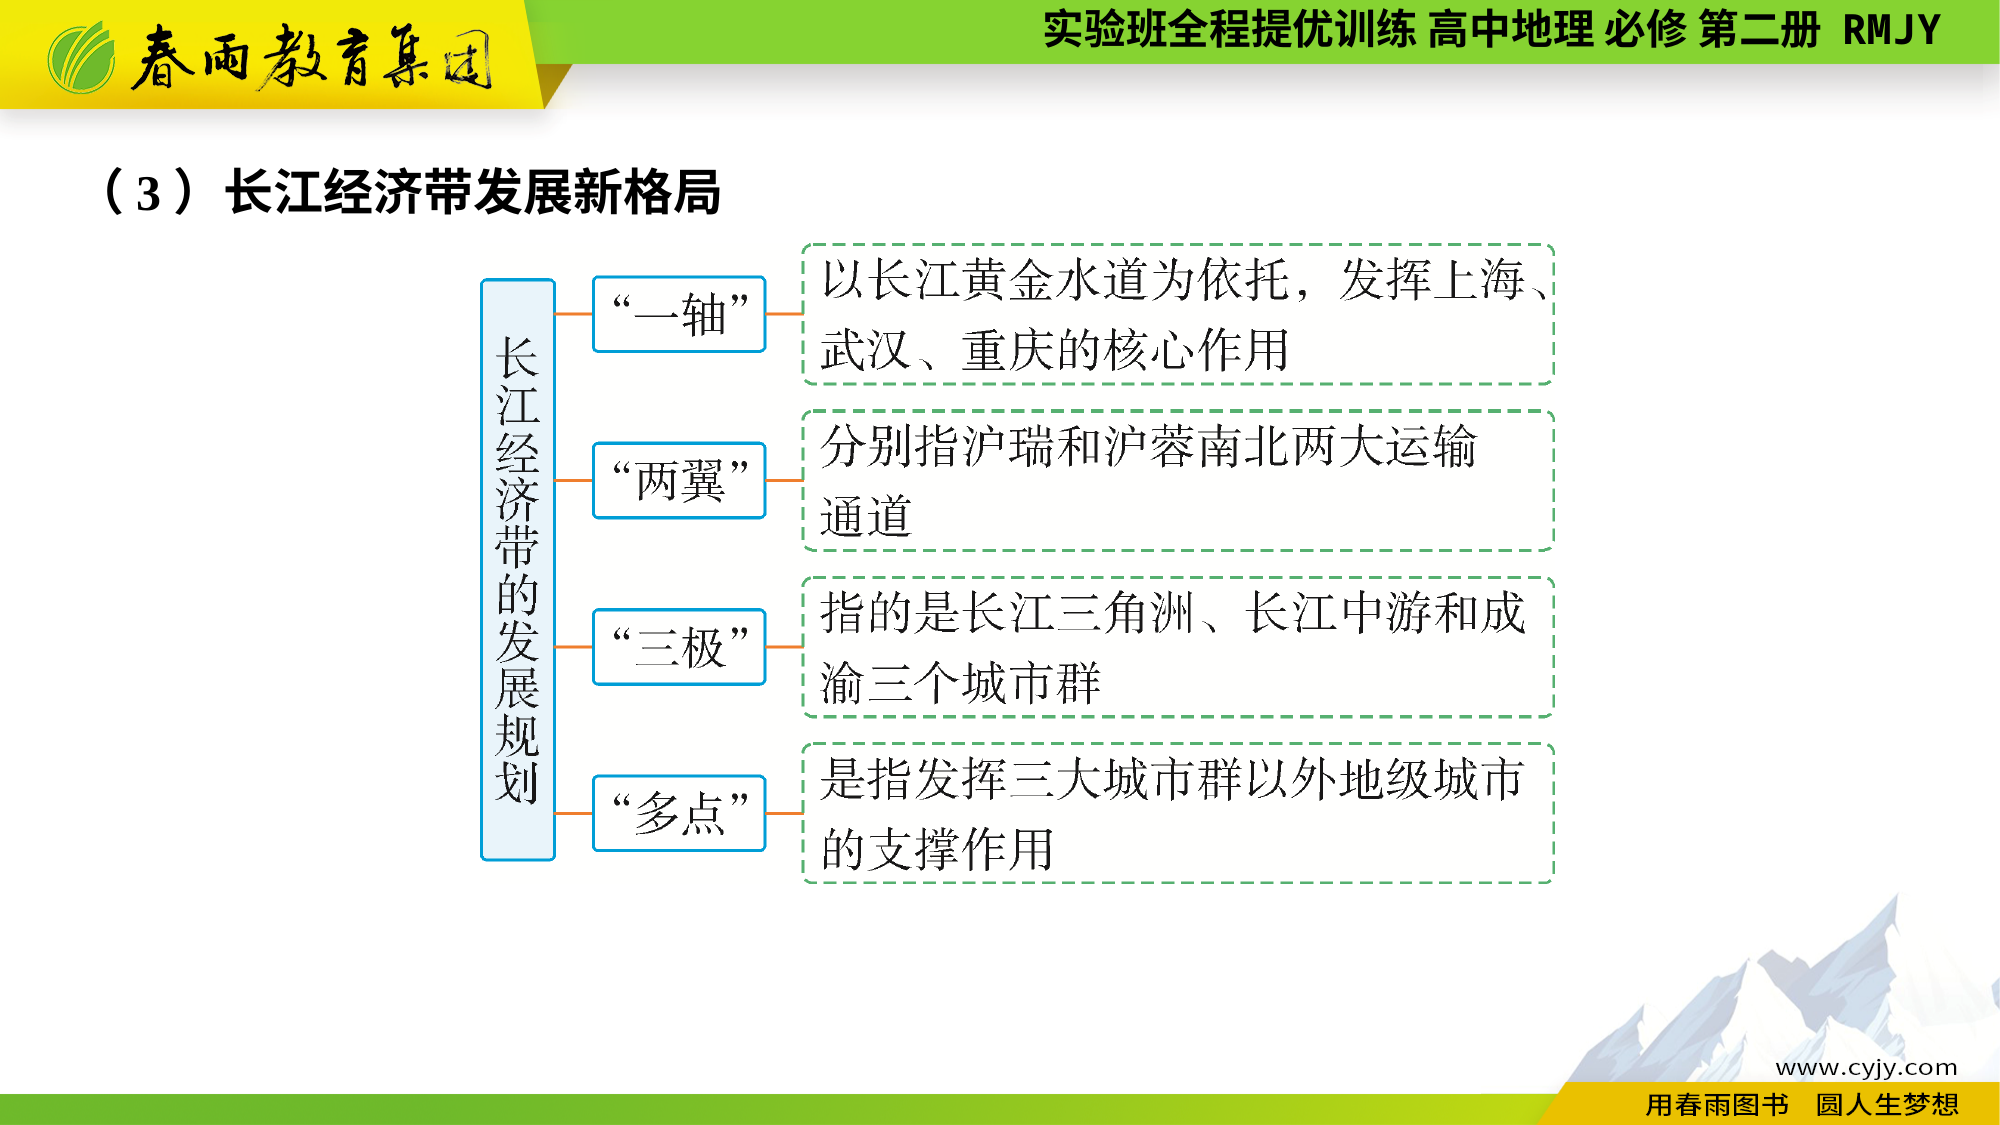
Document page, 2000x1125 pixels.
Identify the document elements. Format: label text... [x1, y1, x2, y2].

picture [0, 0, 2000, 1125]
list （3）长江经济带发展新格局 [59, 122, 1944, 217]
